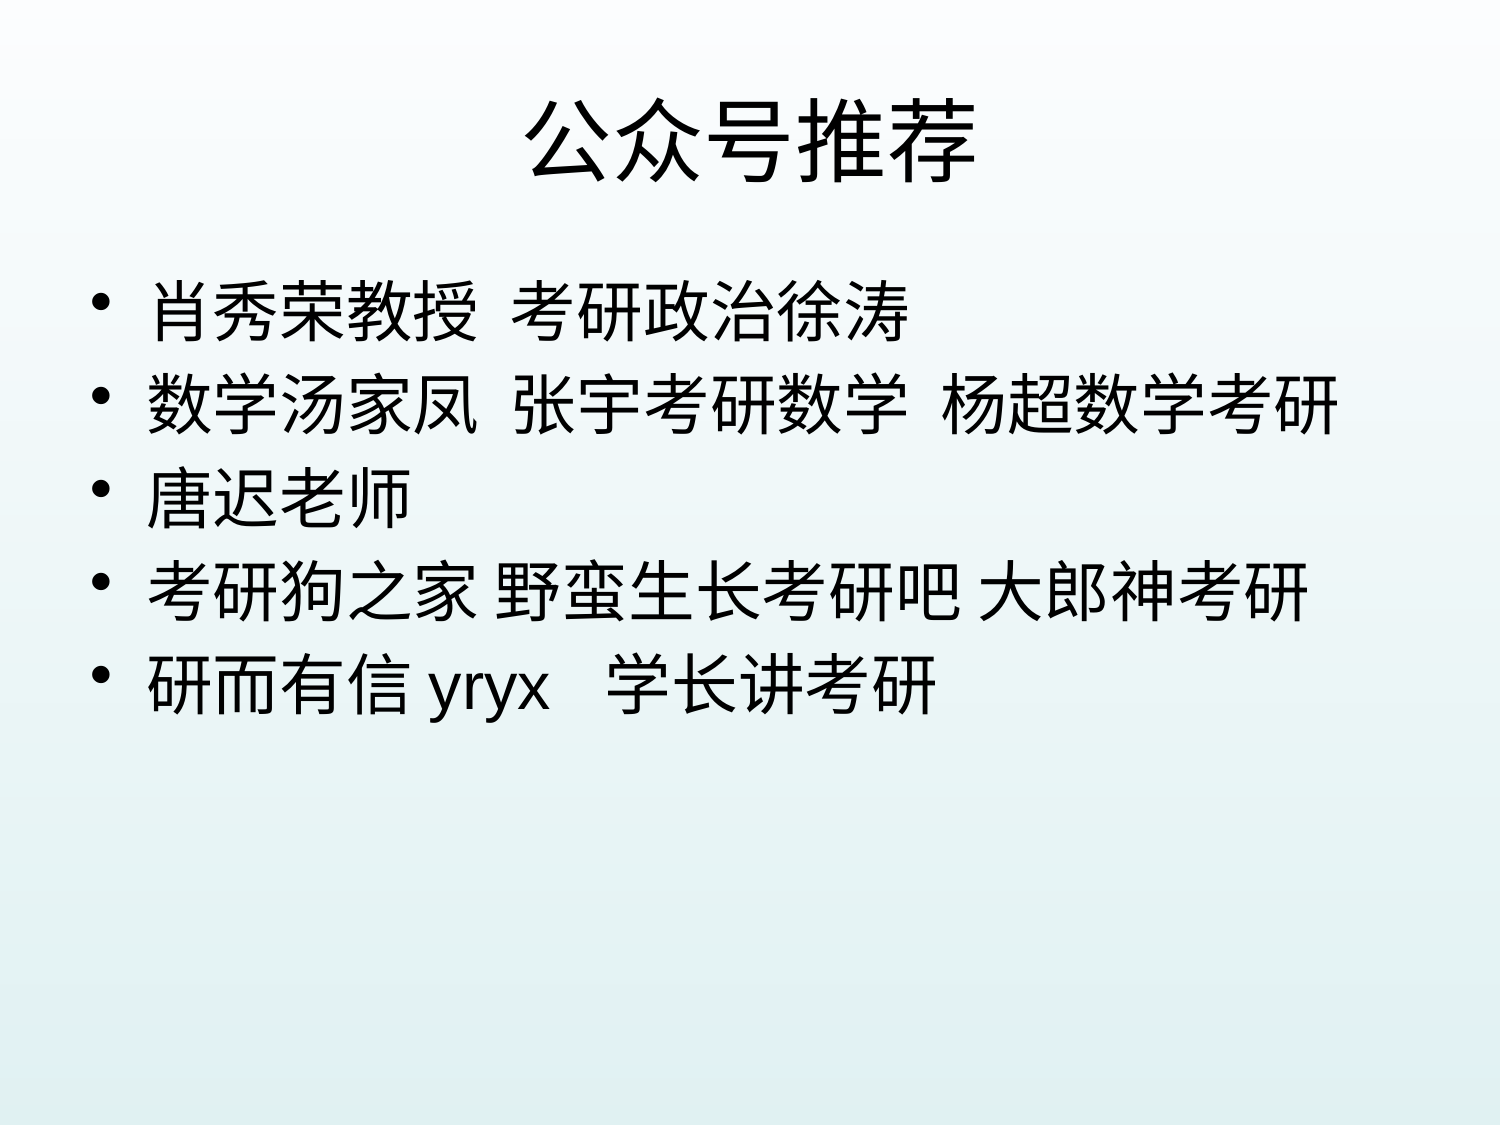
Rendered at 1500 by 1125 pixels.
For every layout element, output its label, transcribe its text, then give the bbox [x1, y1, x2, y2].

title 公众号推荐 [74, 44, 1426, 233]
list 肖秀荣教授 考研政治徐涛 数学汤家凤 张宇考研数学 杨超数学考研 唐迟老师 考研狗之家 野蛮生长考研吧 大郎神考研 研而有信yryx 学长讲考研 [74, 262, 1426, 1006]
